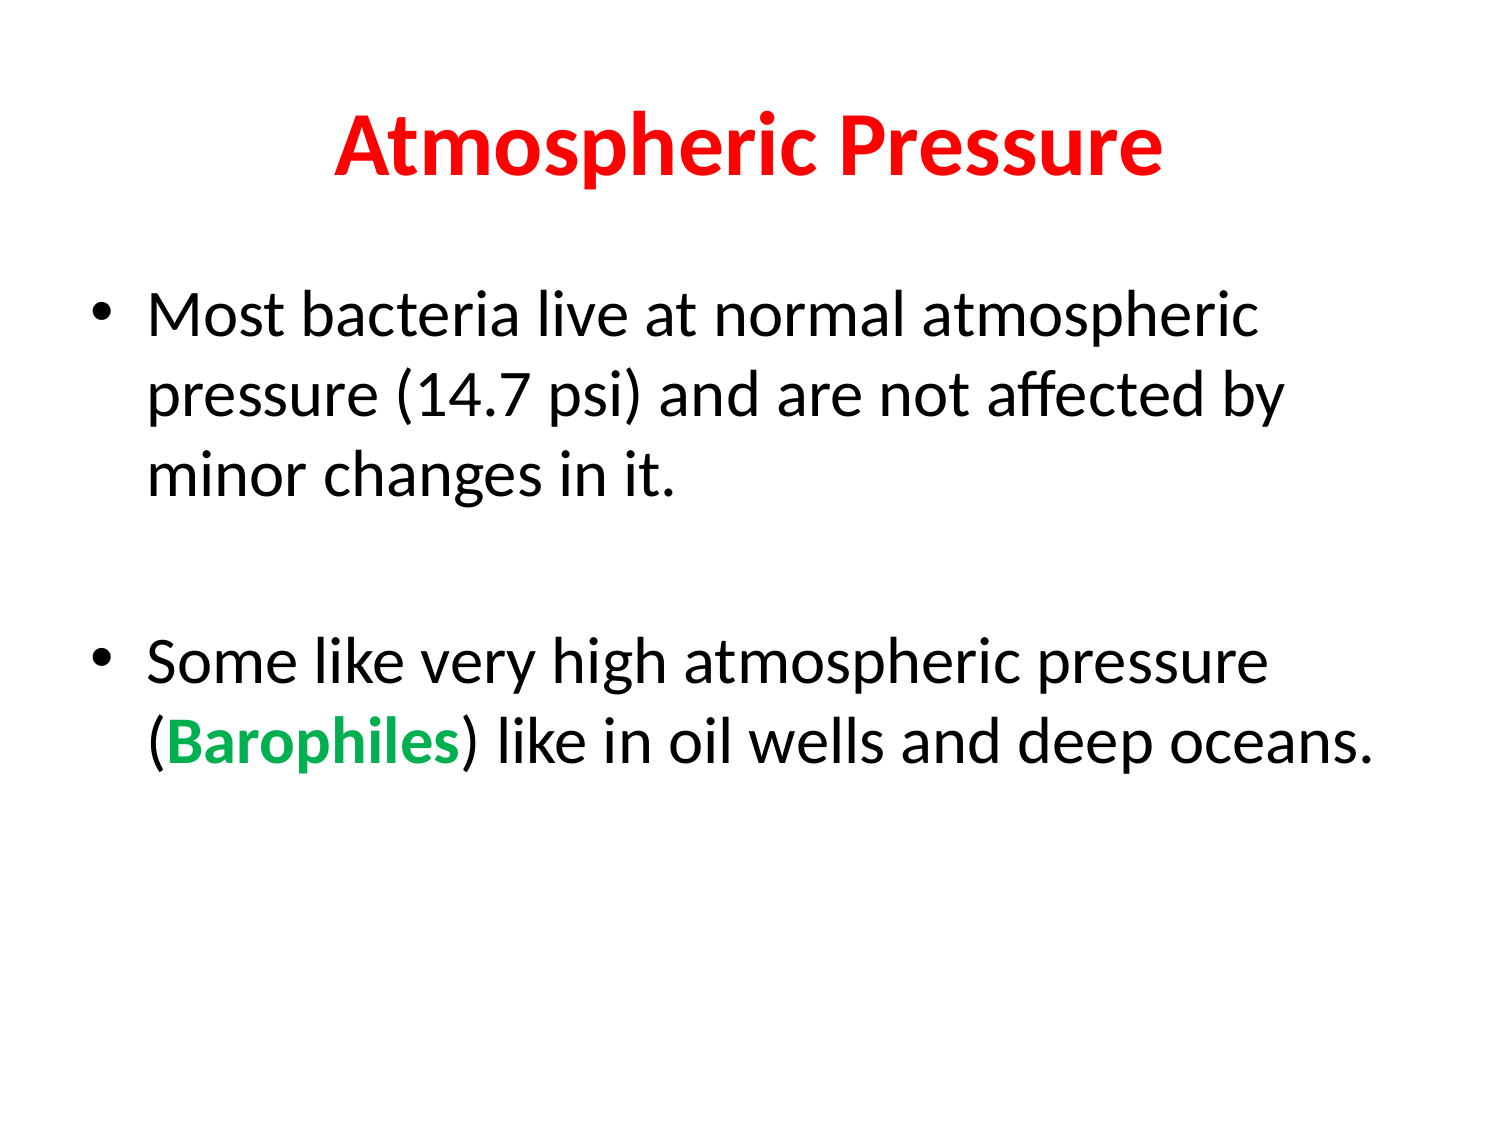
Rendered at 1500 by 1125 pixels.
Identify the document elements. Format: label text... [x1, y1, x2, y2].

list Most bacteria live at normal atmospheric pressure (14.7 psi) and are not affected by minor changes in it. Some like very high atmospheric pressure (Barophiles) like in oil wells and deep oceans. [75, 262, 1425, 1005]
title Atmospheric Pressure [75, 45, 1425, 233]
